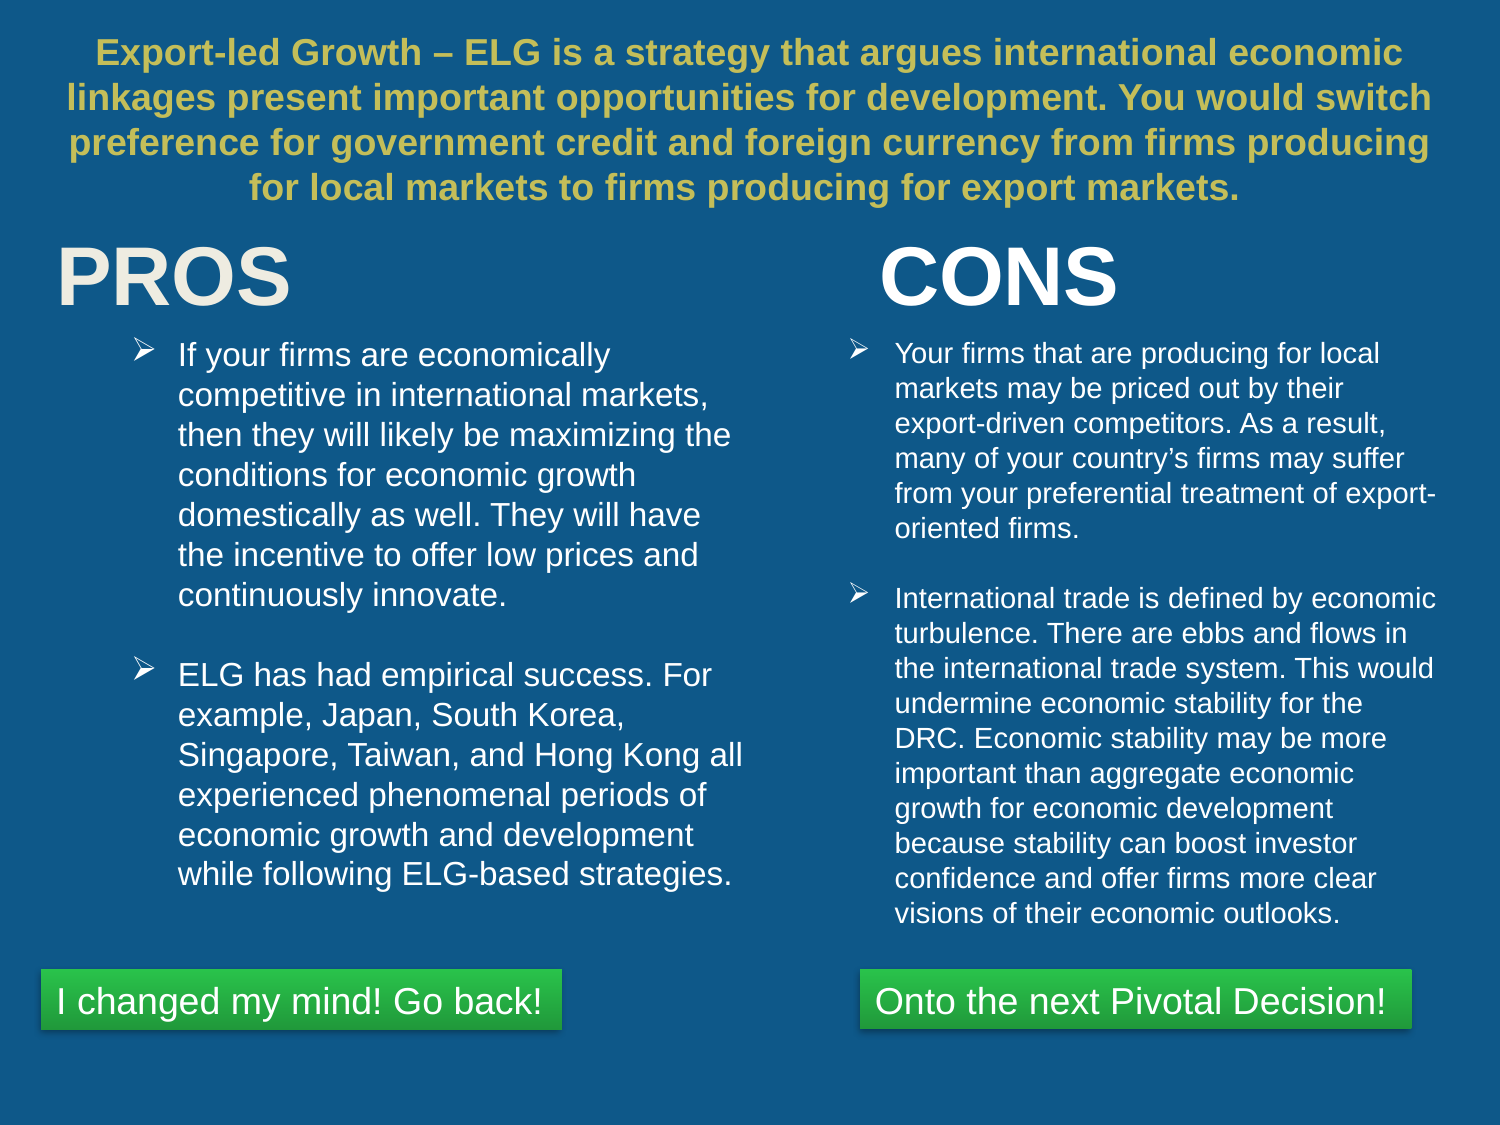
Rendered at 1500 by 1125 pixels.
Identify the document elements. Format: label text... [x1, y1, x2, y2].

title Export-led Growth – ELG is a strategy that argues international economic linkages present important opportunities for development. You would switch preference for government credit and foreign currency from firms producing for local markets to firms producing for export markets. [41, 30, 1459, 206]
text_box If your firms are economically competitive in international markets, then they will likely be maximizing the conditions for economic growth domestically as well. They will have the incentive to offer low prices and continuously innovate. ELG has had empirical success. For example, Japan, South Korea, Singapore, Taiwan, and Hong Kong all experienced phenomenal periods of economic growth and development while following ELG-based strategies. [41, 326, 762, 900]
text_box Your firms that are producing for local markets may be priced out by their export-driven competitors. As a result, many of your country’s firms may suffer from your preferential treatment of export-oriented firms. International trade is defined by economic turbulence. There are ebbs and flows in the international trade system. This would undermine economic stability for the DRC. Economic stability may be more important than aggregate economic growth for economic development because stability can boost investor confidence and offer firms more clear visions of their economic outlooks. [757, 327, 1455, 937]
